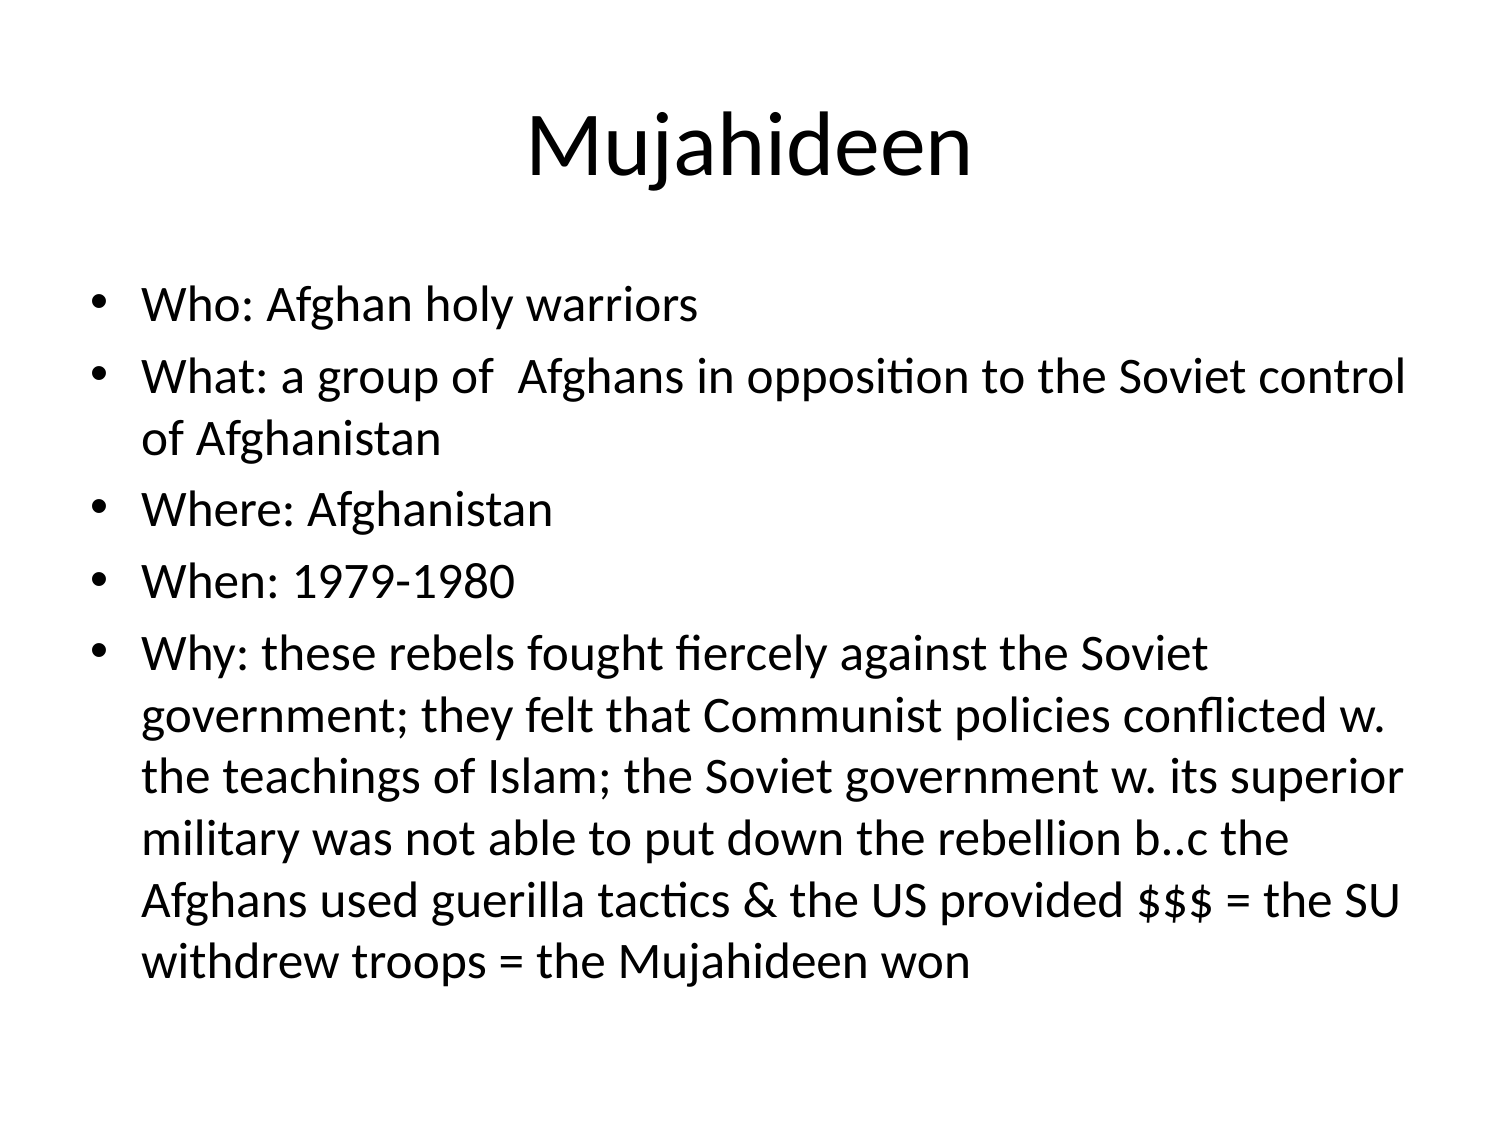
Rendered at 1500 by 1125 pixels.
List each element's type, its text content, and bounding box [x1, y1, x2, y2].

list Who: Afghan holy warriors What: a group of Afghans in opposition to the Soviet control of Afghanistan Where: Afghanistan When: 1979-1980 Why: these rebels fought fiercely against the Soviet government; they felt that Communist policies conflicted w. the teachings of Islam; the Soviet government w. its superior military was not able to put down the rebellion b..c the Afghans used guerilla tactics & the US provided $$$ = the SU withdrew troops = the Mujahideen won [75, 262, 1425, 1005]
title Mujahideen [75, 45, 1425, 233]
